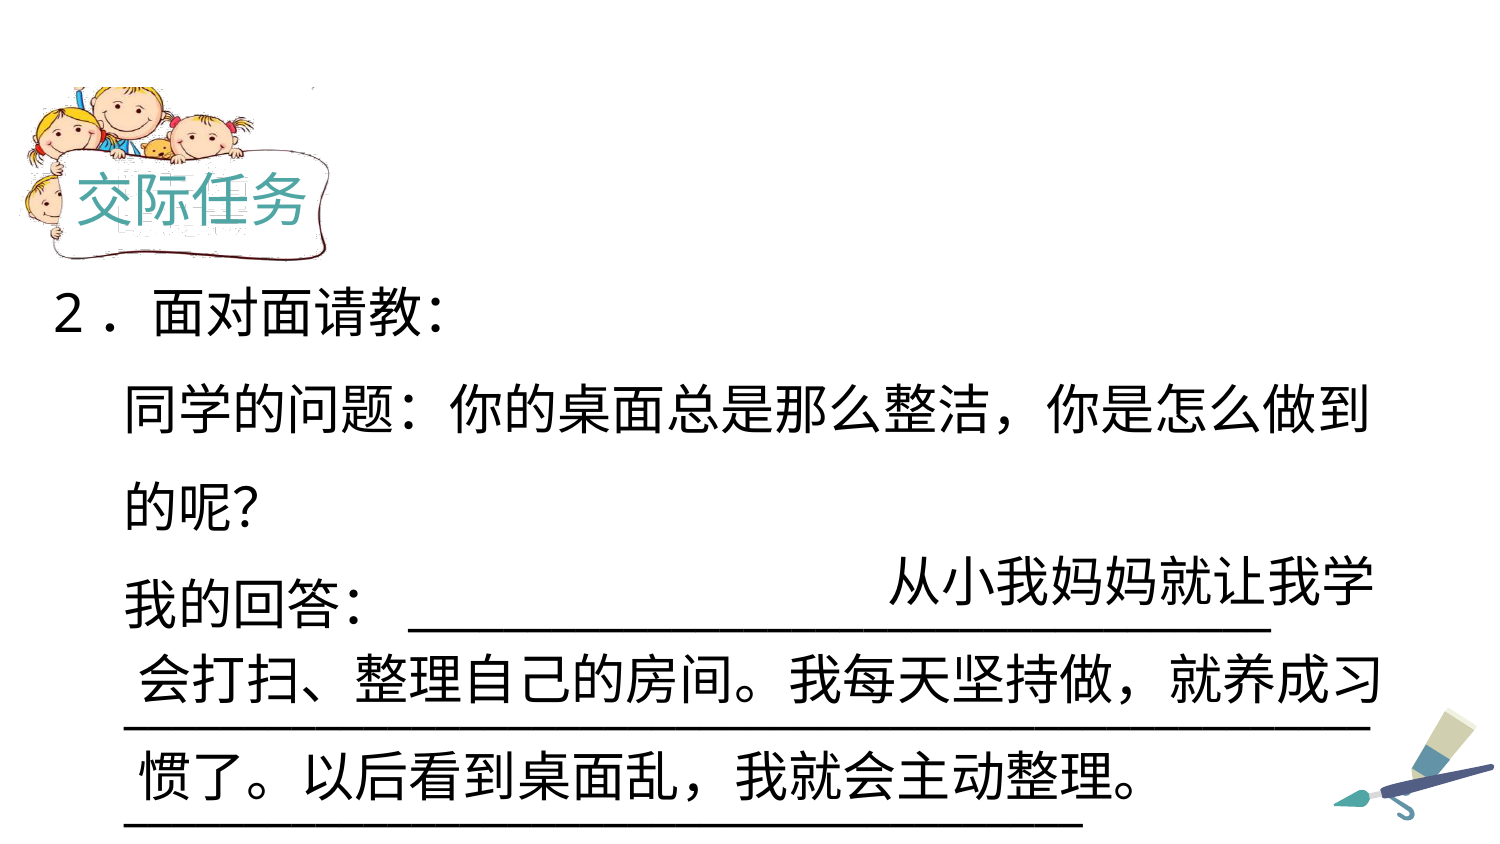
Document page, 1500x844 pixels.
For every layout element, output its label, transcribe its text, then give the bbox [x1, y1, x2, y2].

text_box 从小我妈妈就让我学会打扫、整理自己的房间。我每天坚持做，就养成习惯了。以后看到桌面乱，我就会主动整理。 [66, 515, 1391, 844]
picture [6, 87, 344, 266]
text_box 2．面对面请教： 同学的问题：你的桌面总是那么整洁，你是怎么做到的呢？ 我的回答：____________________________________ ____________________________________________________________________________________________ [53, 245, 1391, 844]
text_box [1358, 708, 1481, 844]
